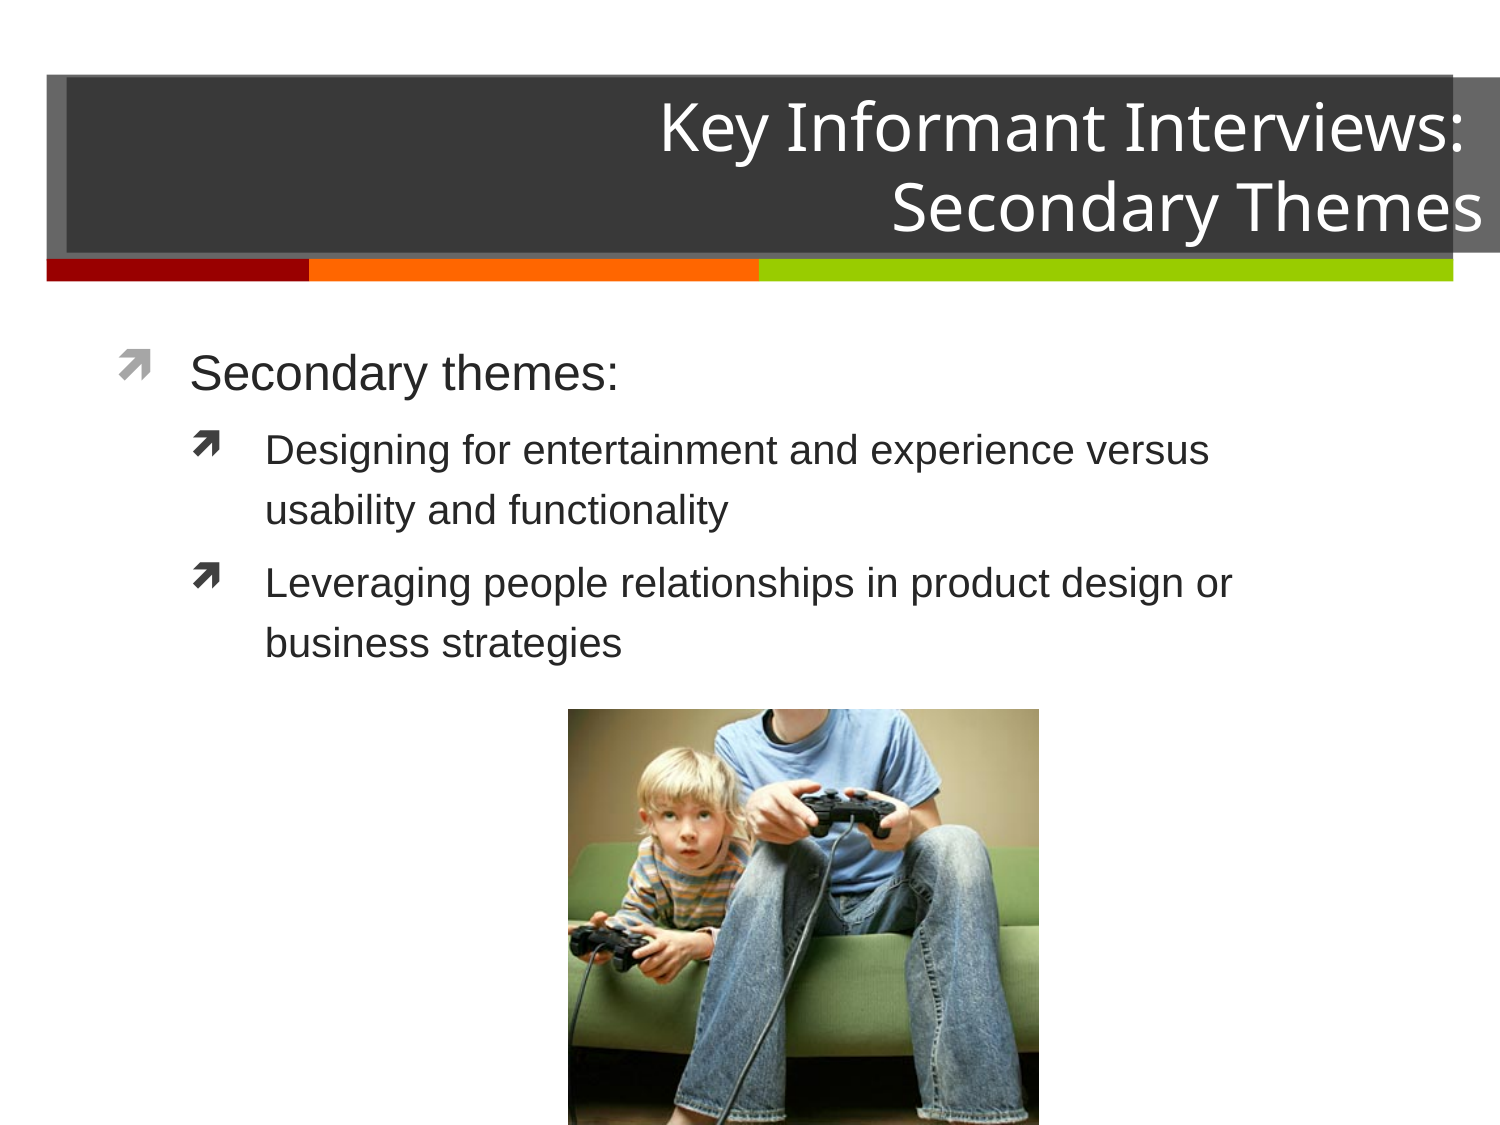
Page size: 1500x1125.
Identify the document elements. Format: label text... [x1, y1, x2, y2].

title Key Informant Interviews: Secondary Themes [66, 77, 1500, 253]
list Secondary themes: Designing for entertainment and experience versus usability and functionality Leveraging people relationships in product design or business strategies [99, 321, 1306, 1039]
picture [568, 709, 1040, 1125]
